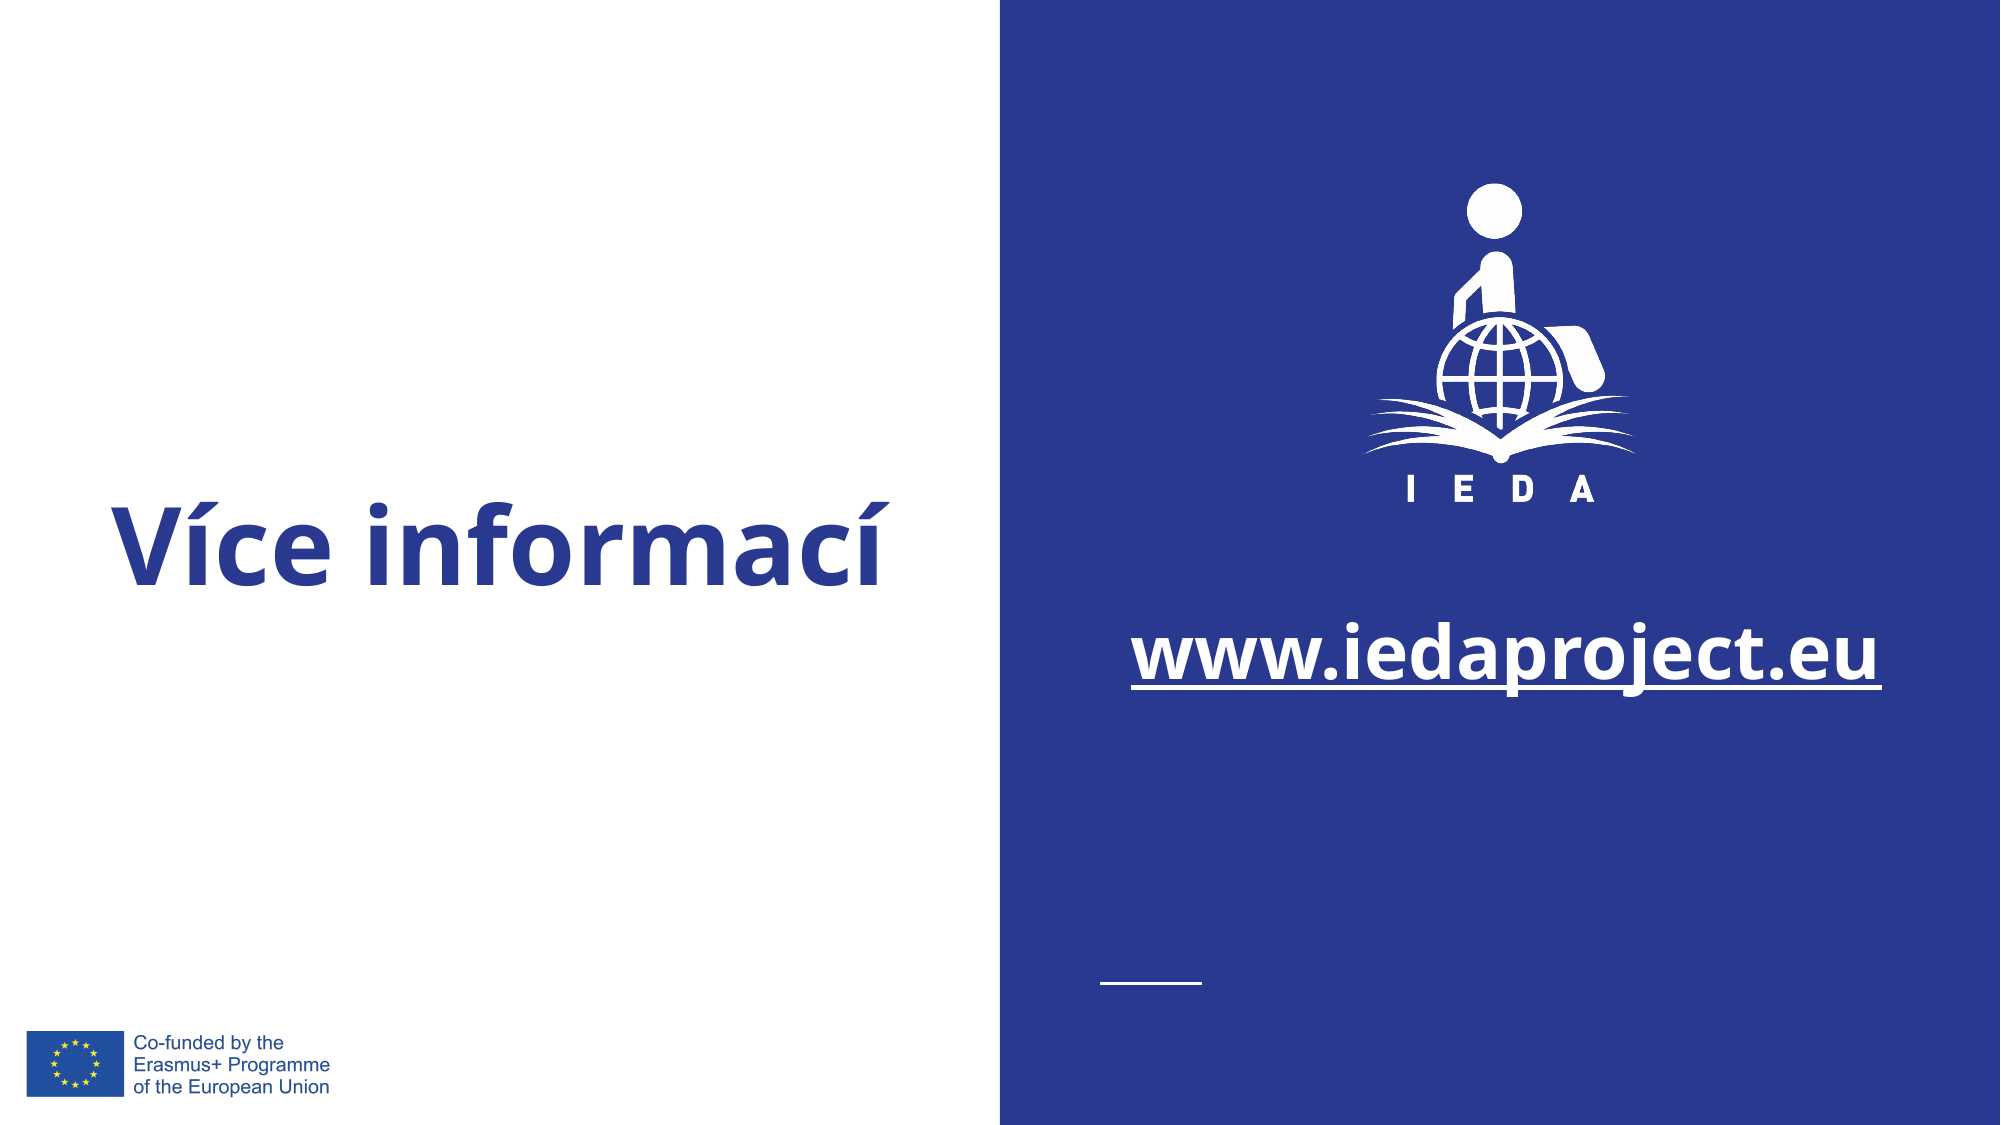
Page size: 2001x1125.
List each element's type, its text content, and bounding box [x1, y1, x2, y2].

picture [1325, 143, 1675, 542]
list www.iedaproject.eu [1080, 243, 1920, 1052]
picture [26, 1031, 582, 1103]
title Více informací [56, 456, 942, 628]
